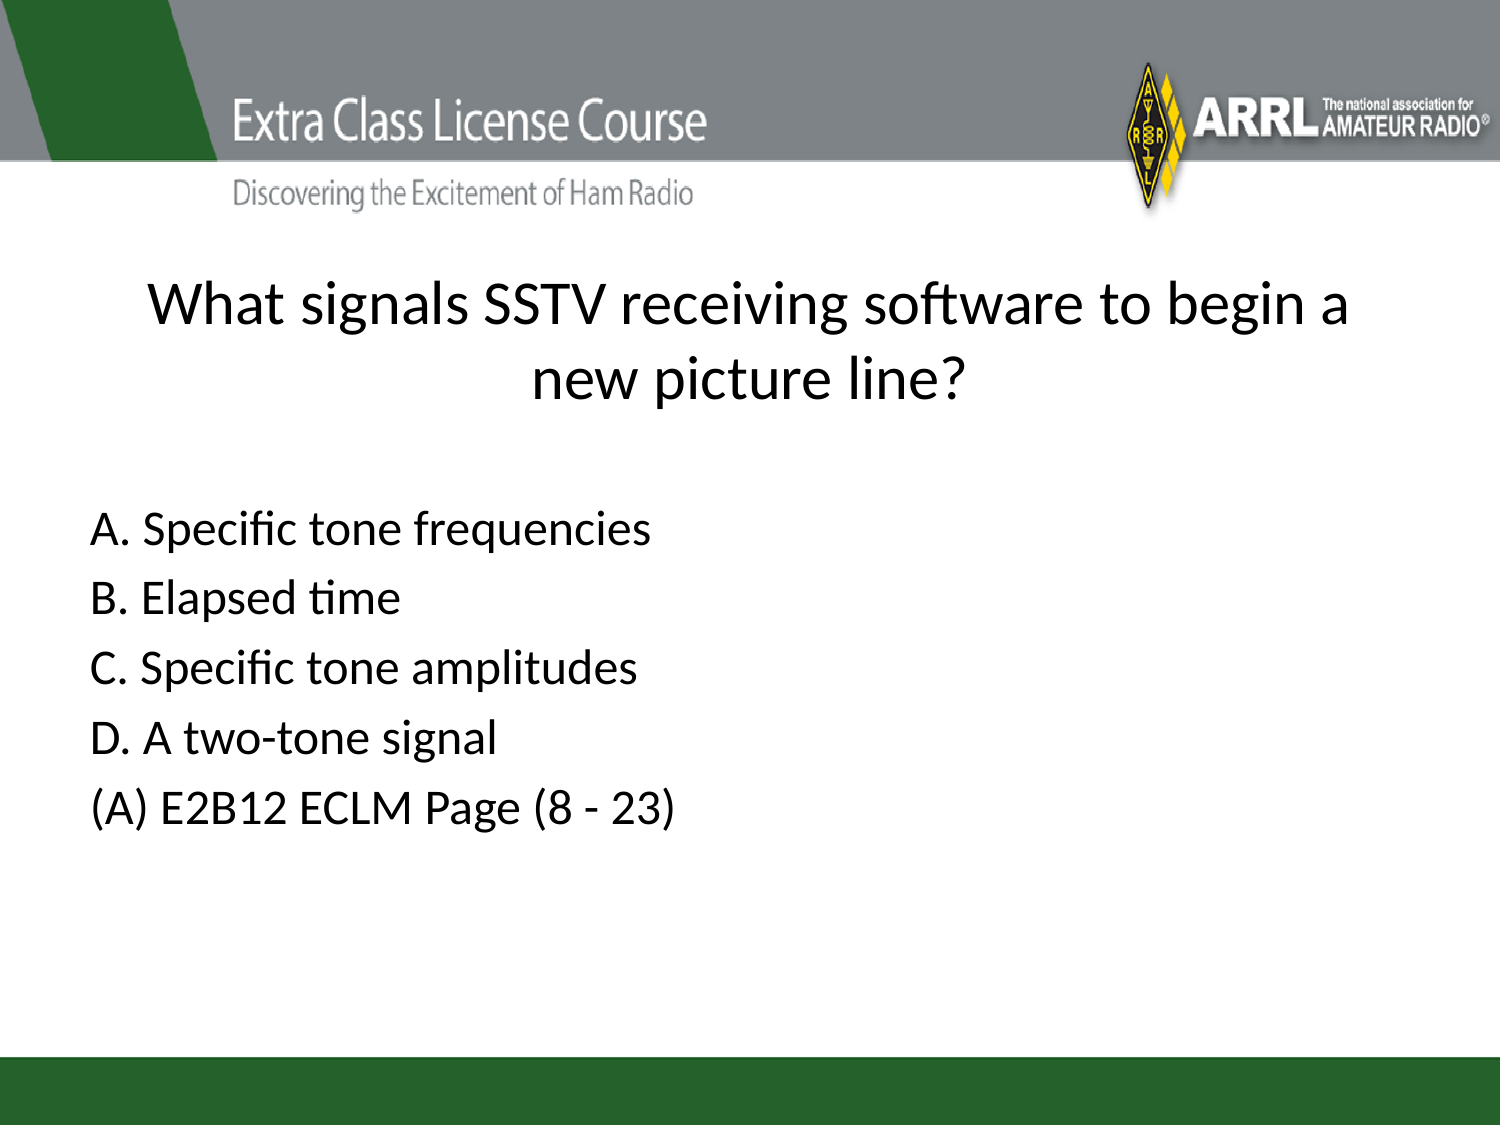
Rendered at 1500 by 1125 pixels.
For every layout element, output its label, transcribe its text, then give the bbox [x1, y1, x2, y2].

list A. Specific tone frequencies B. Elapsed time C. Specific tone amplitudes D. A two-tone signal (A) E2B12 ECLM Page (8 - 23) [75, 487, 1425, 1005]
title What signals SSTV receiving software to begin a new picture line? [75, 254, 1425, 435]
picture [0, 0, 1500, 1125]
